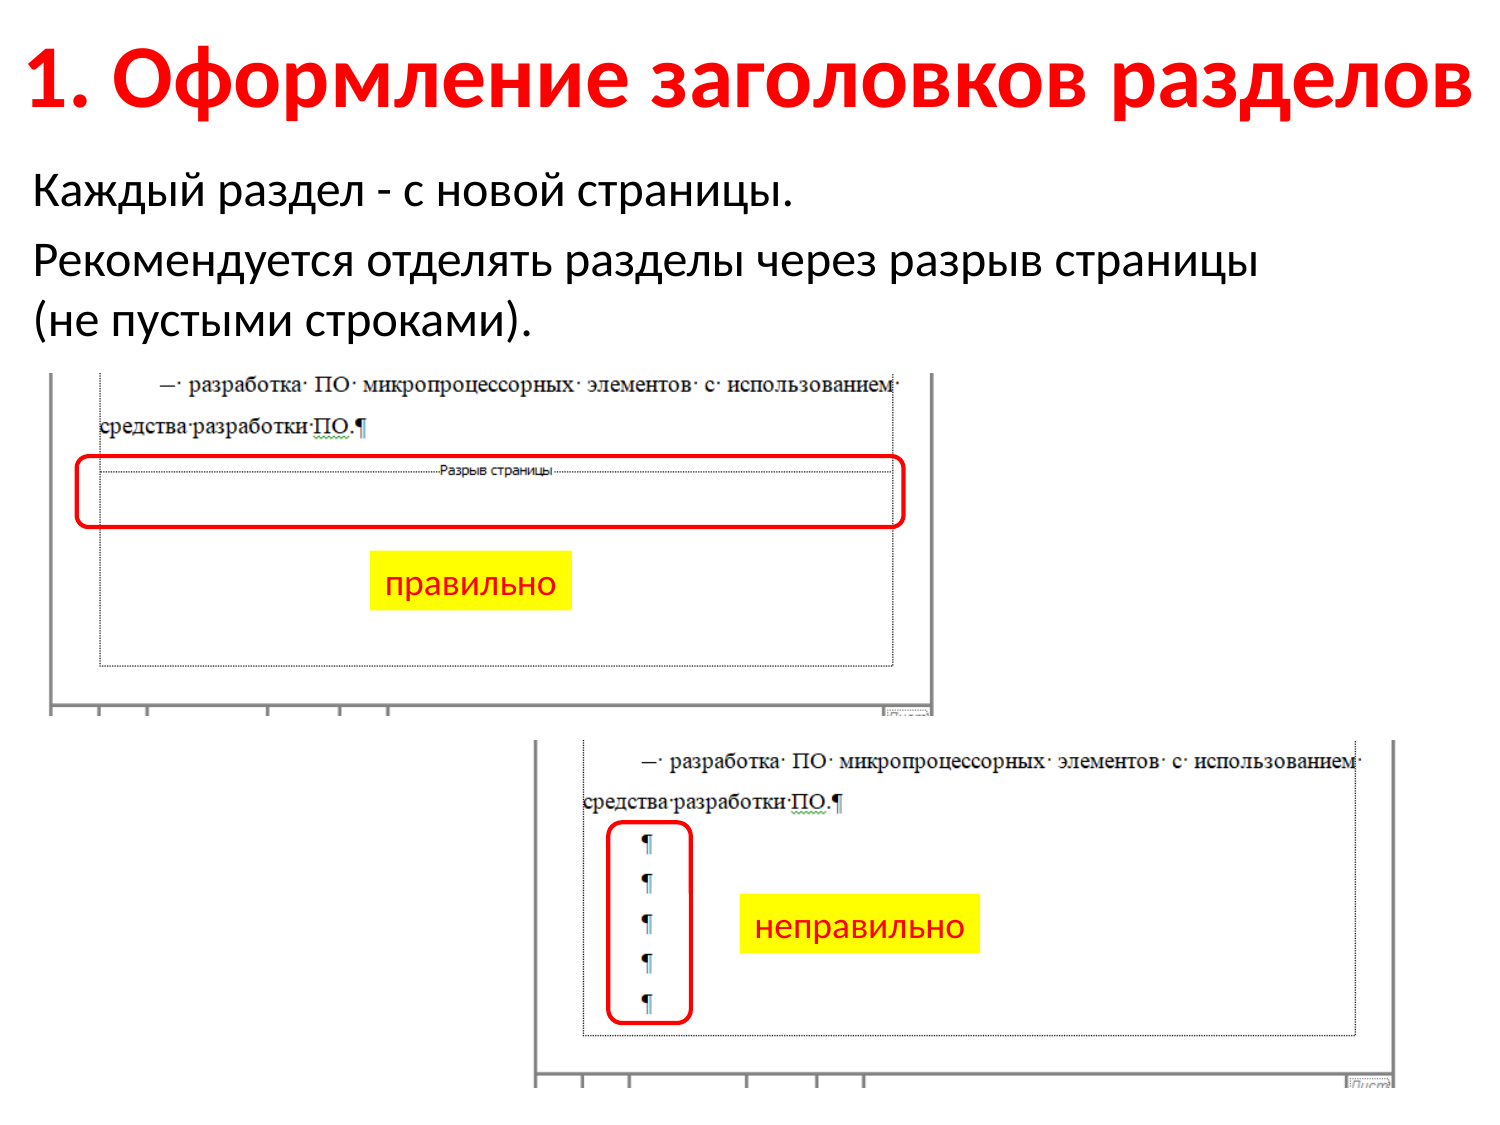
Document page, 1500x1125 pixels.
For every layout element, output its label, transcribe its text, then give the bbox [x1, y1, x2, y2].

title 1. Оформление заголовков разделов [0, 0, 1500, 147]
slide_number 2 [1074, 1042, 1425, 1103]
picture [513, 740, 1415, 1088]
picture [29, 373, 949, 717]
list Каждый раздел - с новой страницы. Рекомендуется отделять разделы через разрыв страницы (не пустыми строками). [17, 149, 1471, 362]
